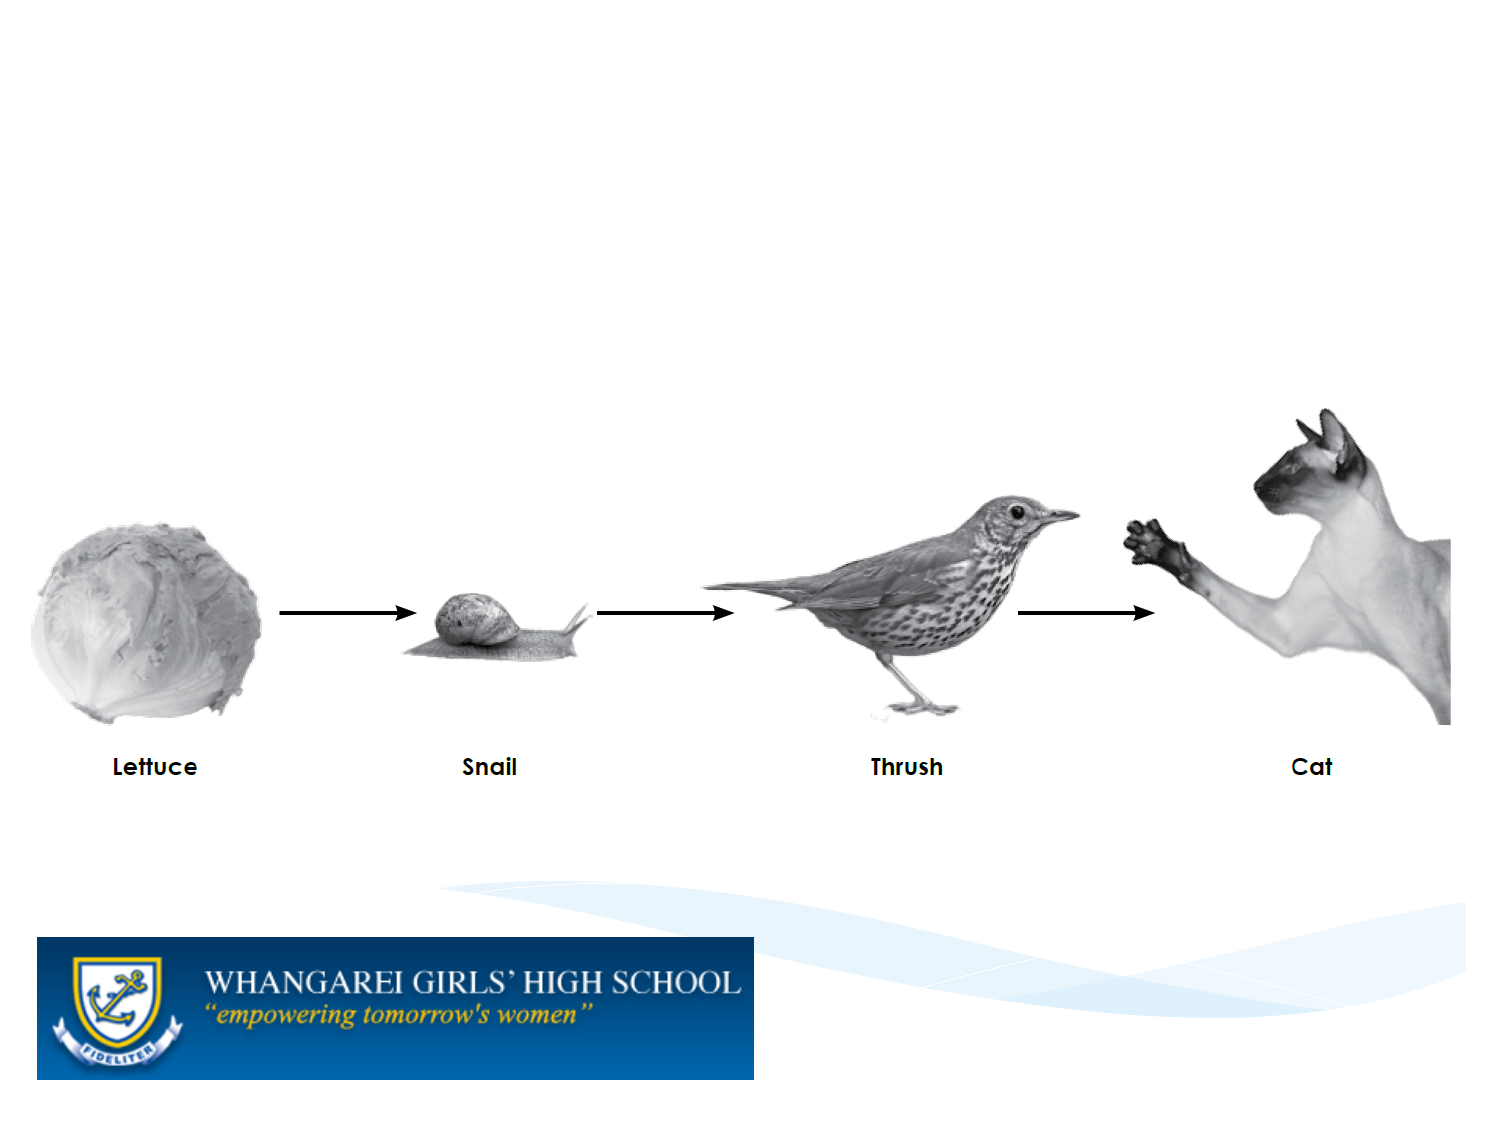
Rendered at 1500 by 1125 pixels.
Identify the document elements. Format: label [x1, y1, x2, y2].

picture [26, 401, 1463, 788]
picture [37, 937, 754, 1080]
